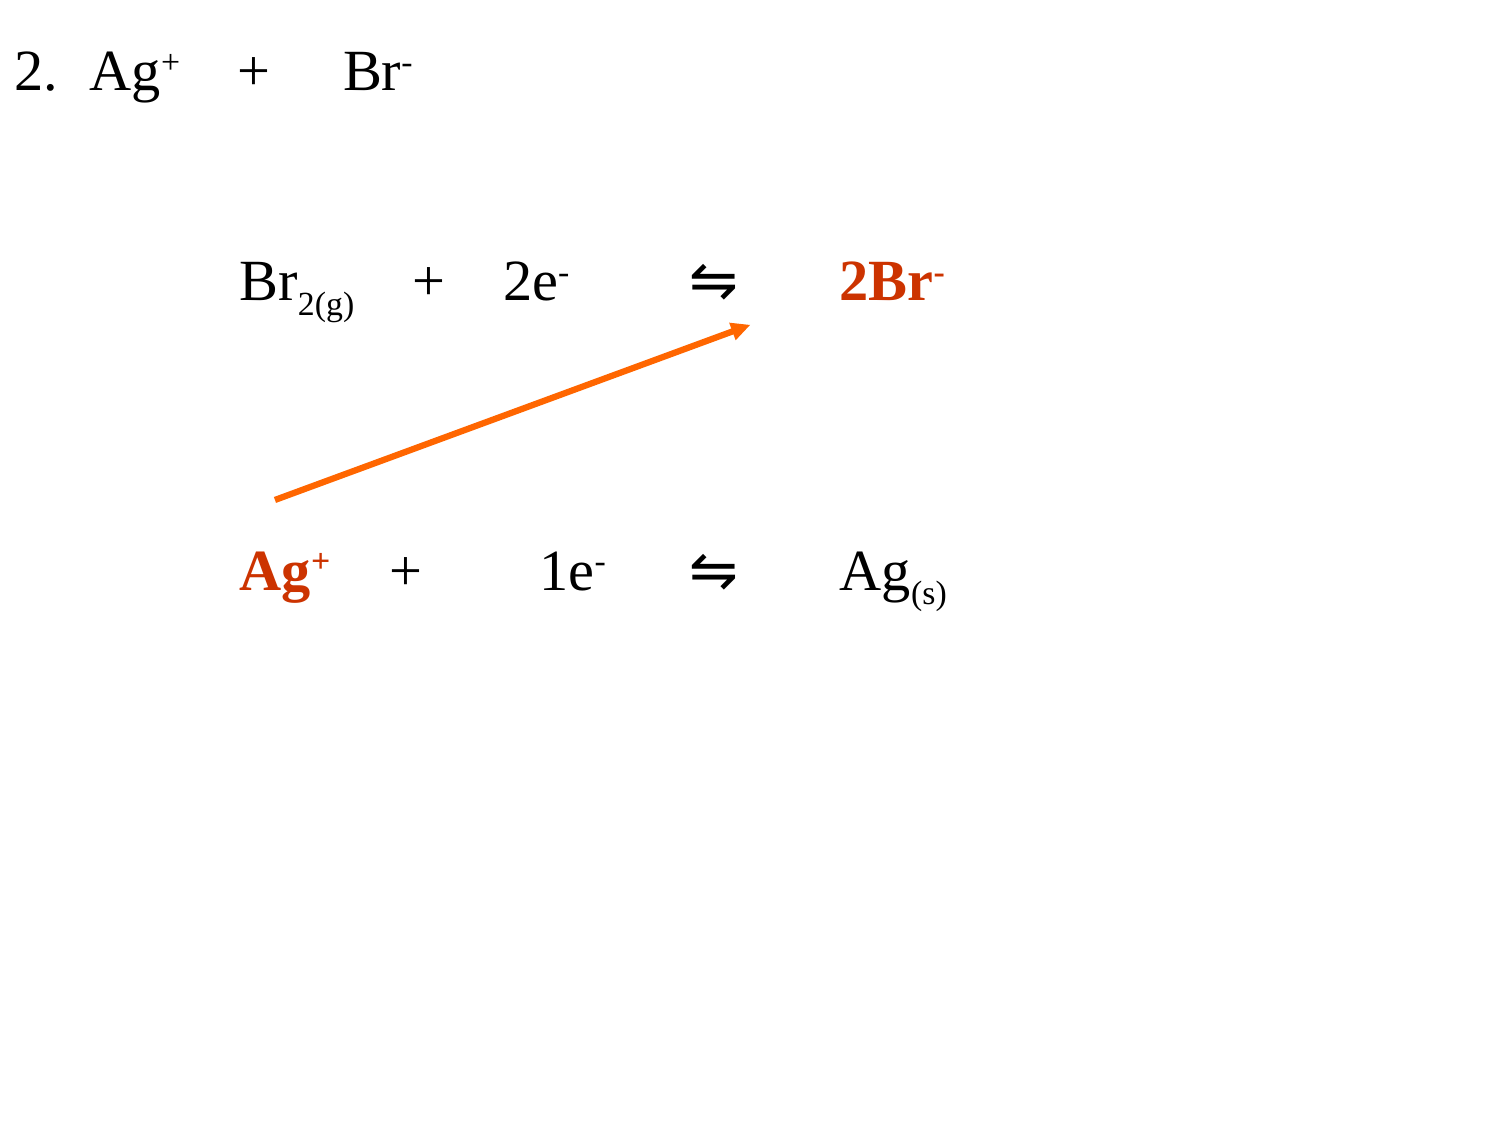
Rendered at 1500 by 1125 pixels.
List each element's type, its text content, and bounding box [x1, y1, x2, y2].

text_box Ag+ + Br- Br2(g) + 2e- ⇋ 2Br- Ag+ + 1e- ⇋ Ag(s) [0, 24, 1500, 619]
text_box [274, 323, 751, 501]
